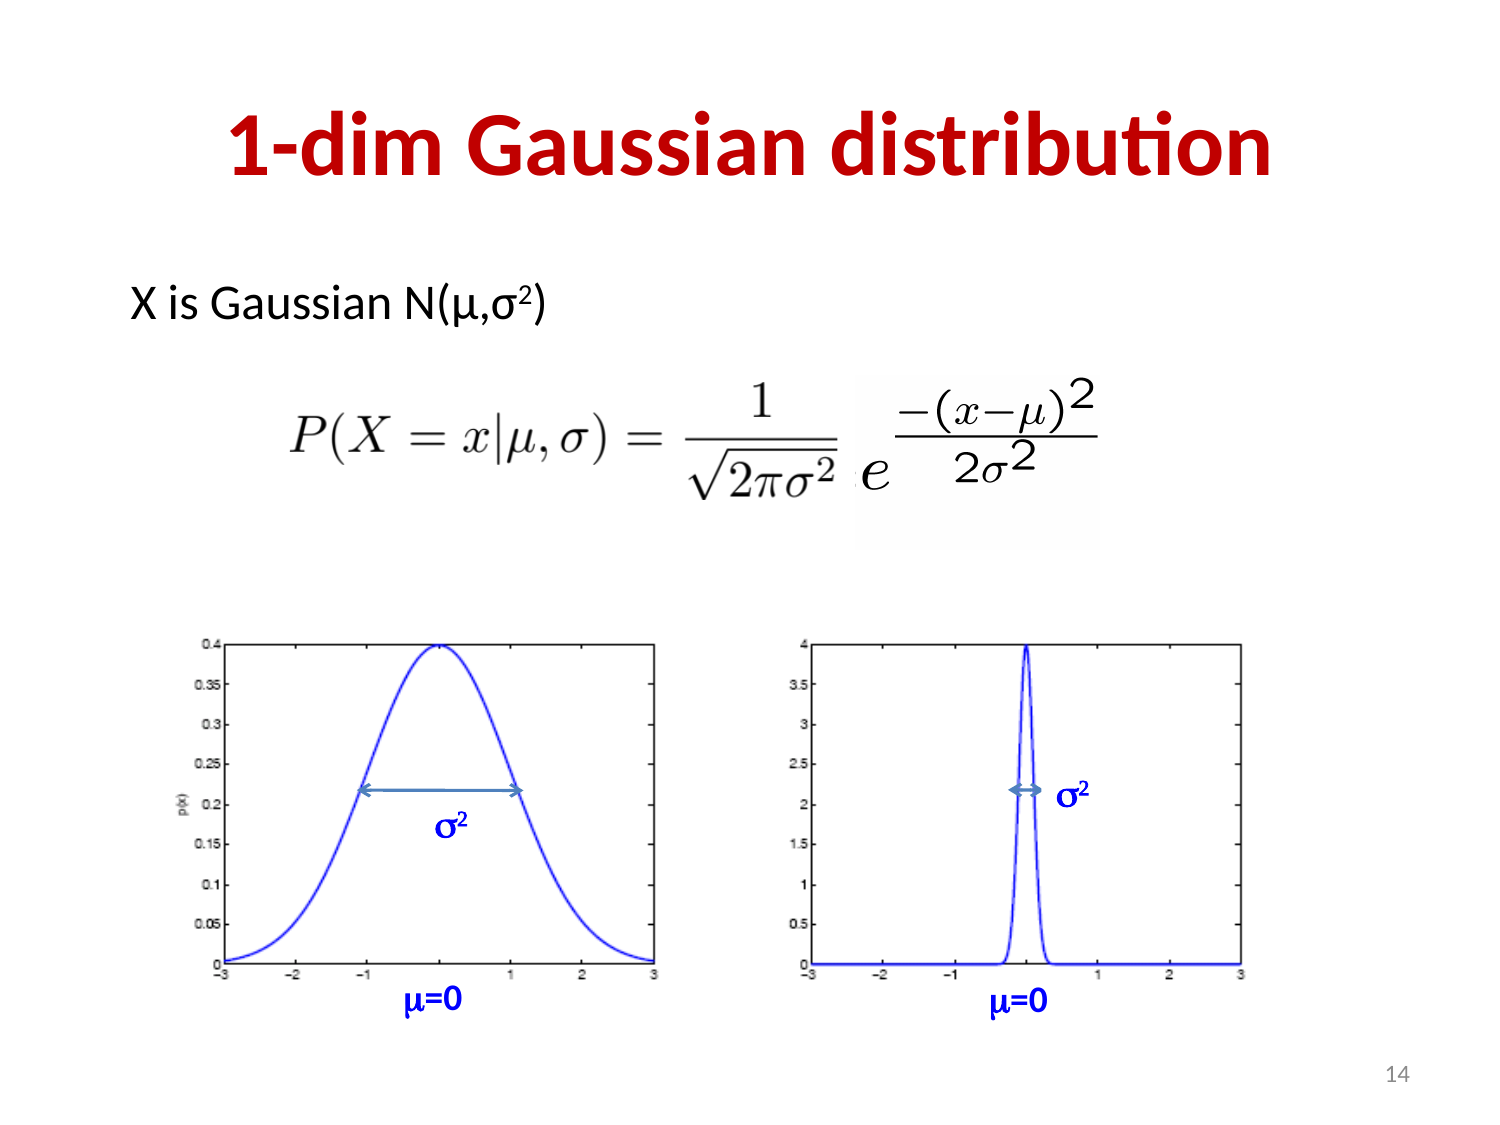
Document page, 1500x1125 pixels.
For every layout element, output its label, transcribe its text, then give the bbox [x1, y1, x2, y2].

slide_number 14 [1074, 1042, 1425, 1103]
picture [289, 381, 838, 501]
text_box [174, 637, 1263, 1029]
text_box X is Gaussian N(μ,σ2) [115, 262, 563, 338]
title 1-dim Gaussian distribution [75, 45, 1425, 233]
picture [855, 374, 1100, 551]
